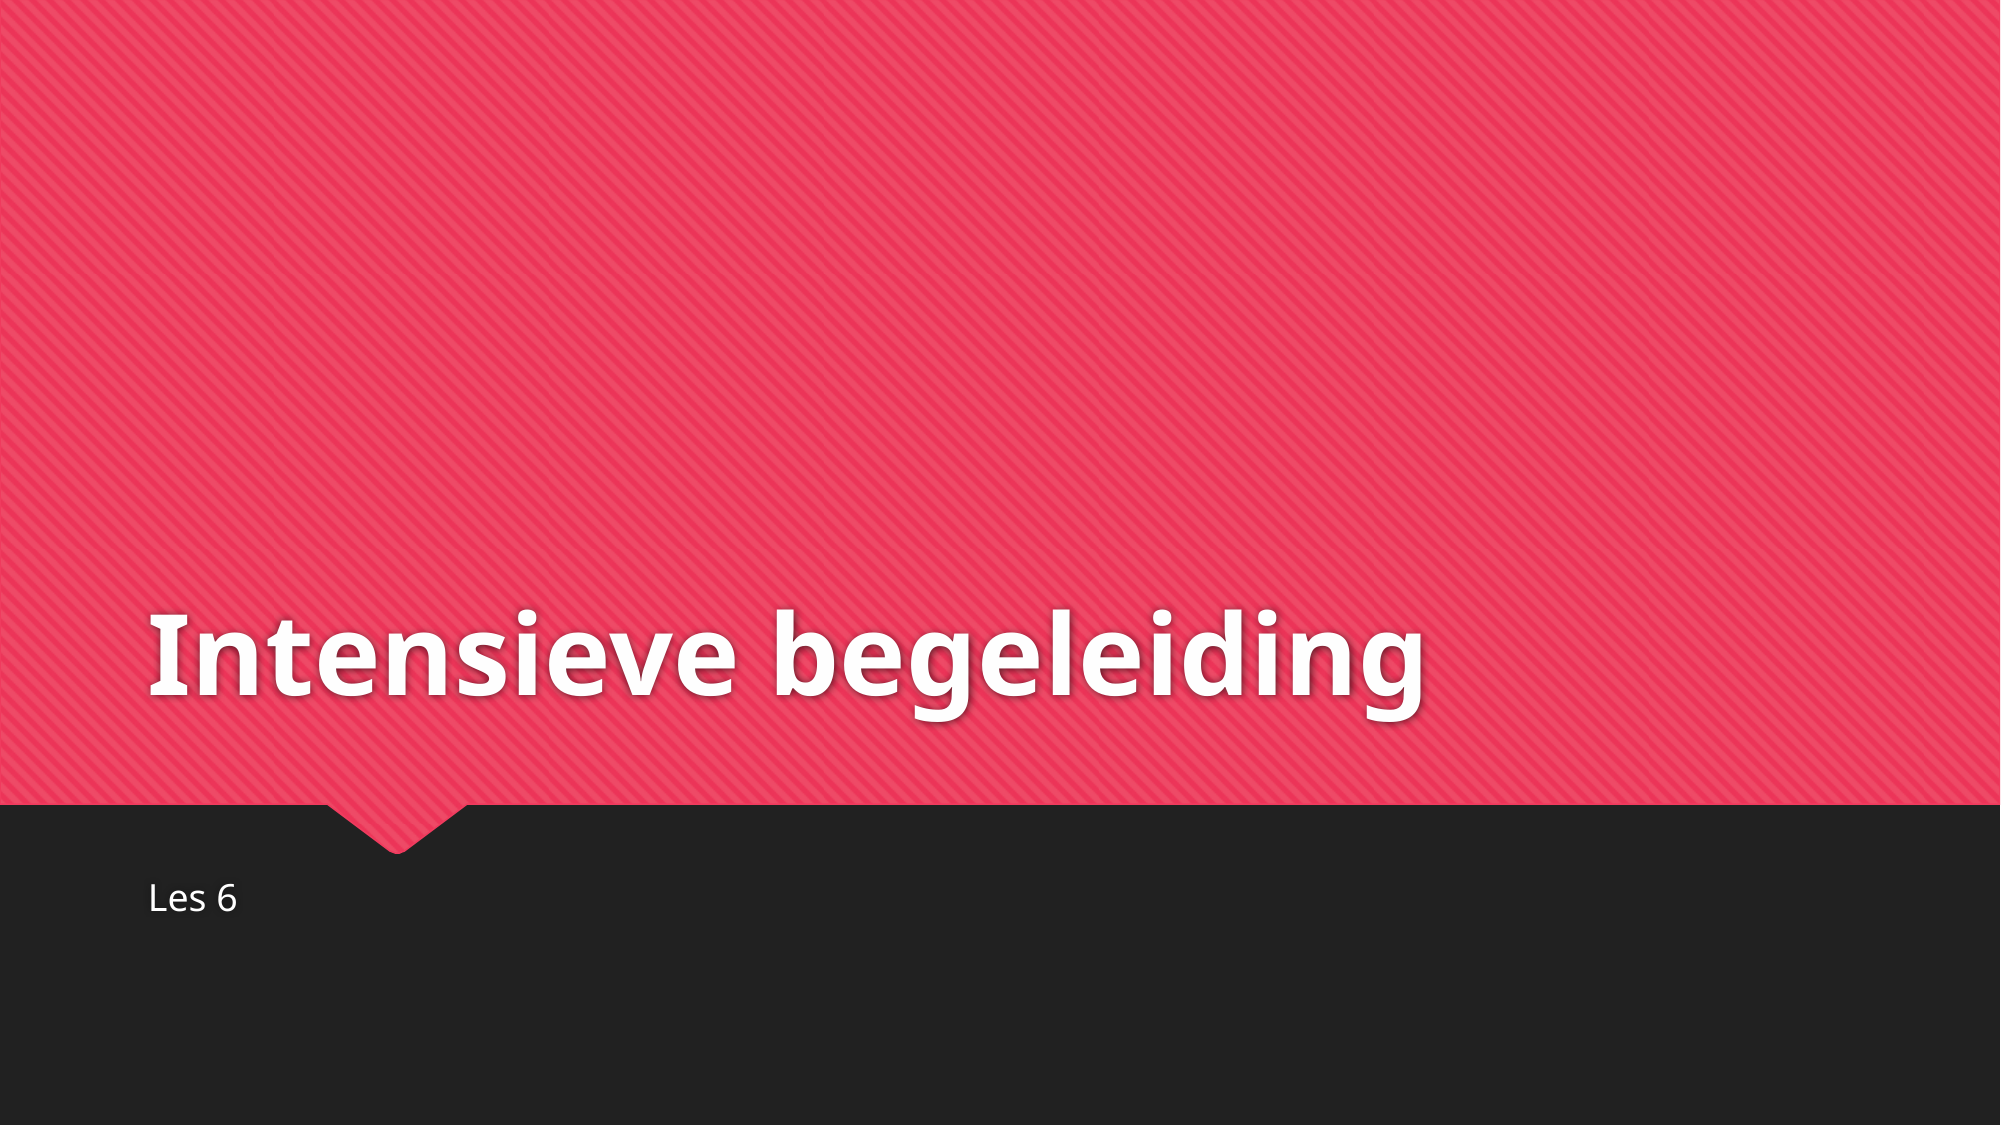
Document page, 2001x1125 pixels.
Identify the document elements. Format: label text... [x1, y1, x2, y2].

subtitle Les 6 [132, 866, 1868, 938]
title Intensieve begeleiding [132, 237, 1868, 726]
